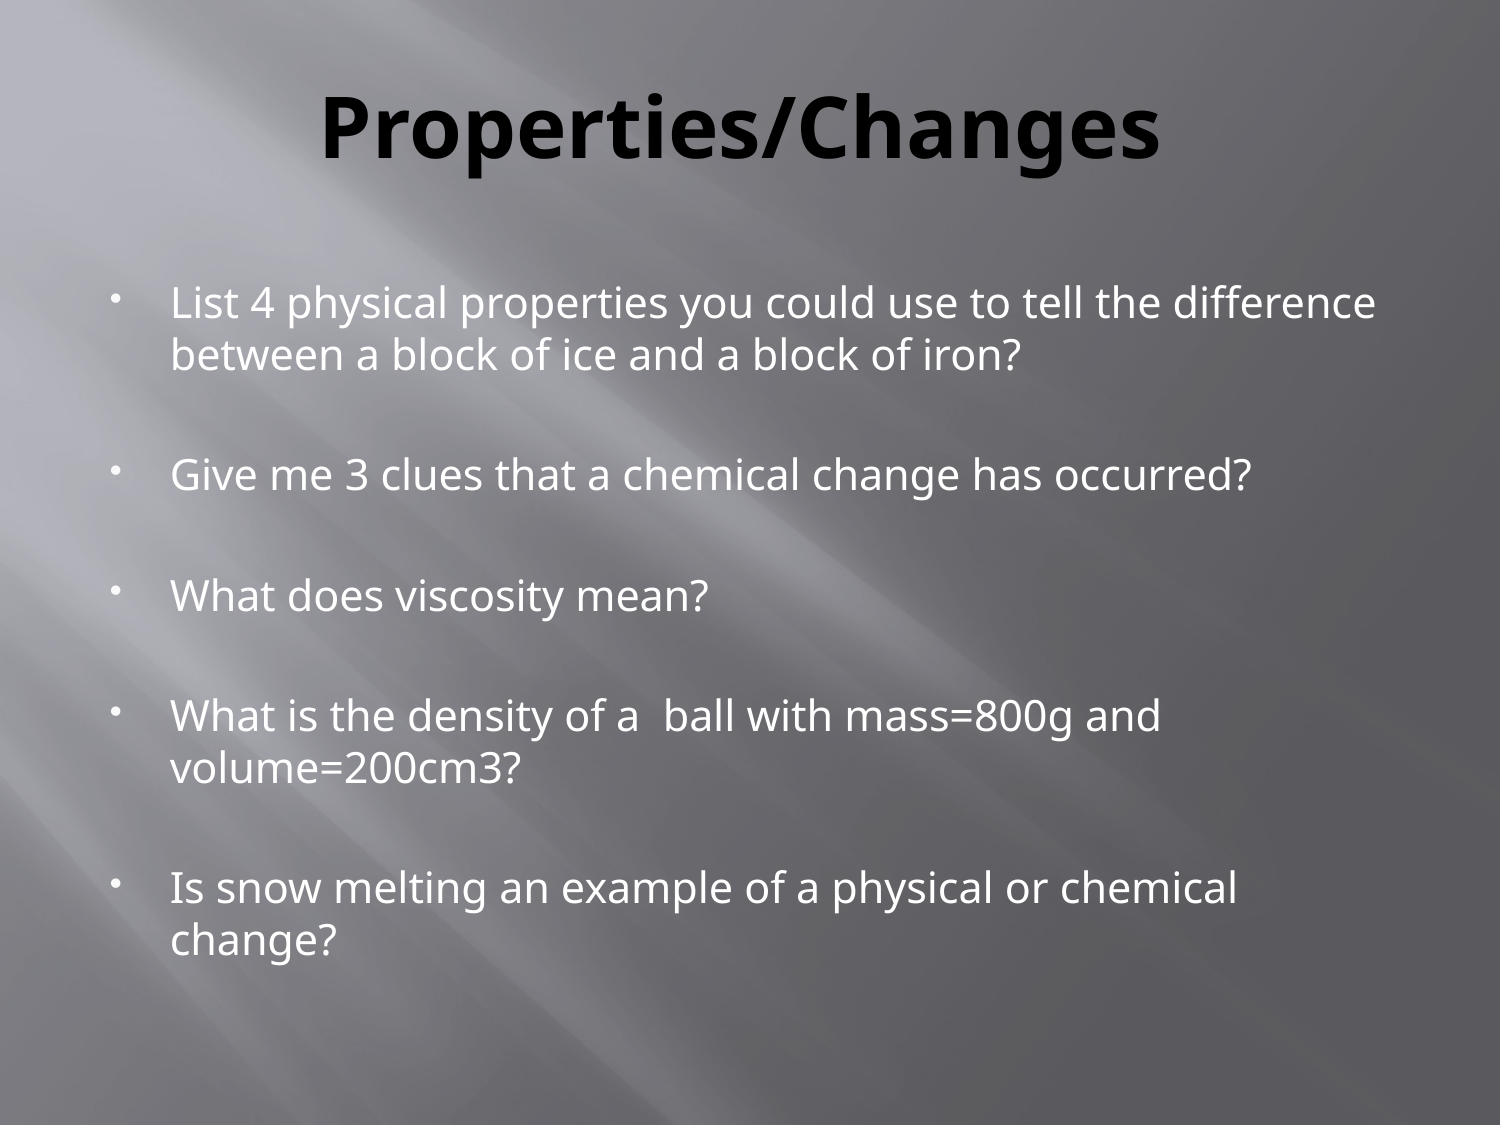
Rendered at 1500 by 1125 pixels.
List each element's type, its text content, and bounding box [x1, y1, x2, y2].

title Properties/Changes [76, 30, 1427, 208]
list List 4 physical properties you could use to tell the difference between a block of ice and a block of iron? Give me 3 clues that a chemical change has occurred? What does viscosity mean? What is the density of a ball with mass=800g and volume=200cm3? Is snow melting an example of a physical or chemical change? [76, 208, 1427, 981]
